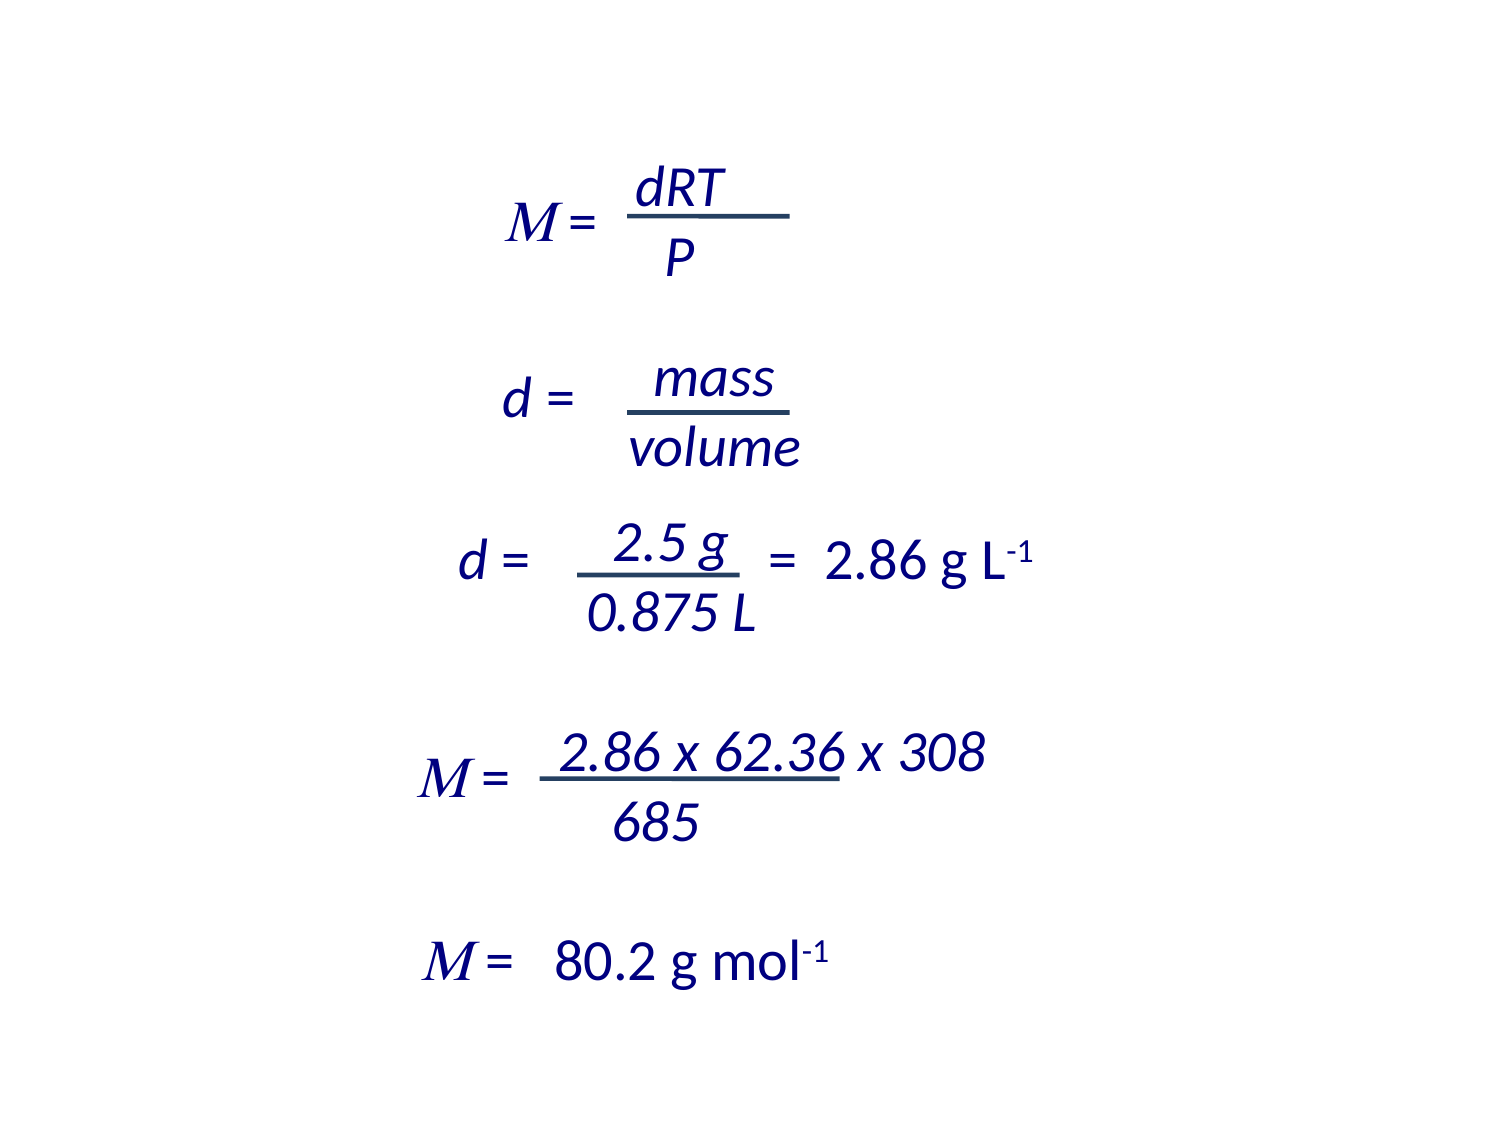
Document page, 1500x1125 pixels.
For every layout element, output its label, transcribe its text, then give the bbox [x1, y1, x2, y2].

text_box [437, 494, 1069, 652]
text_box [399, 705, 1019, 863]
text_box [487, 330, 818, 488]
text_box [487, 140, 790, 298]
text_box  = 80.2 g mol-1 [404, 914, 844, 999]
